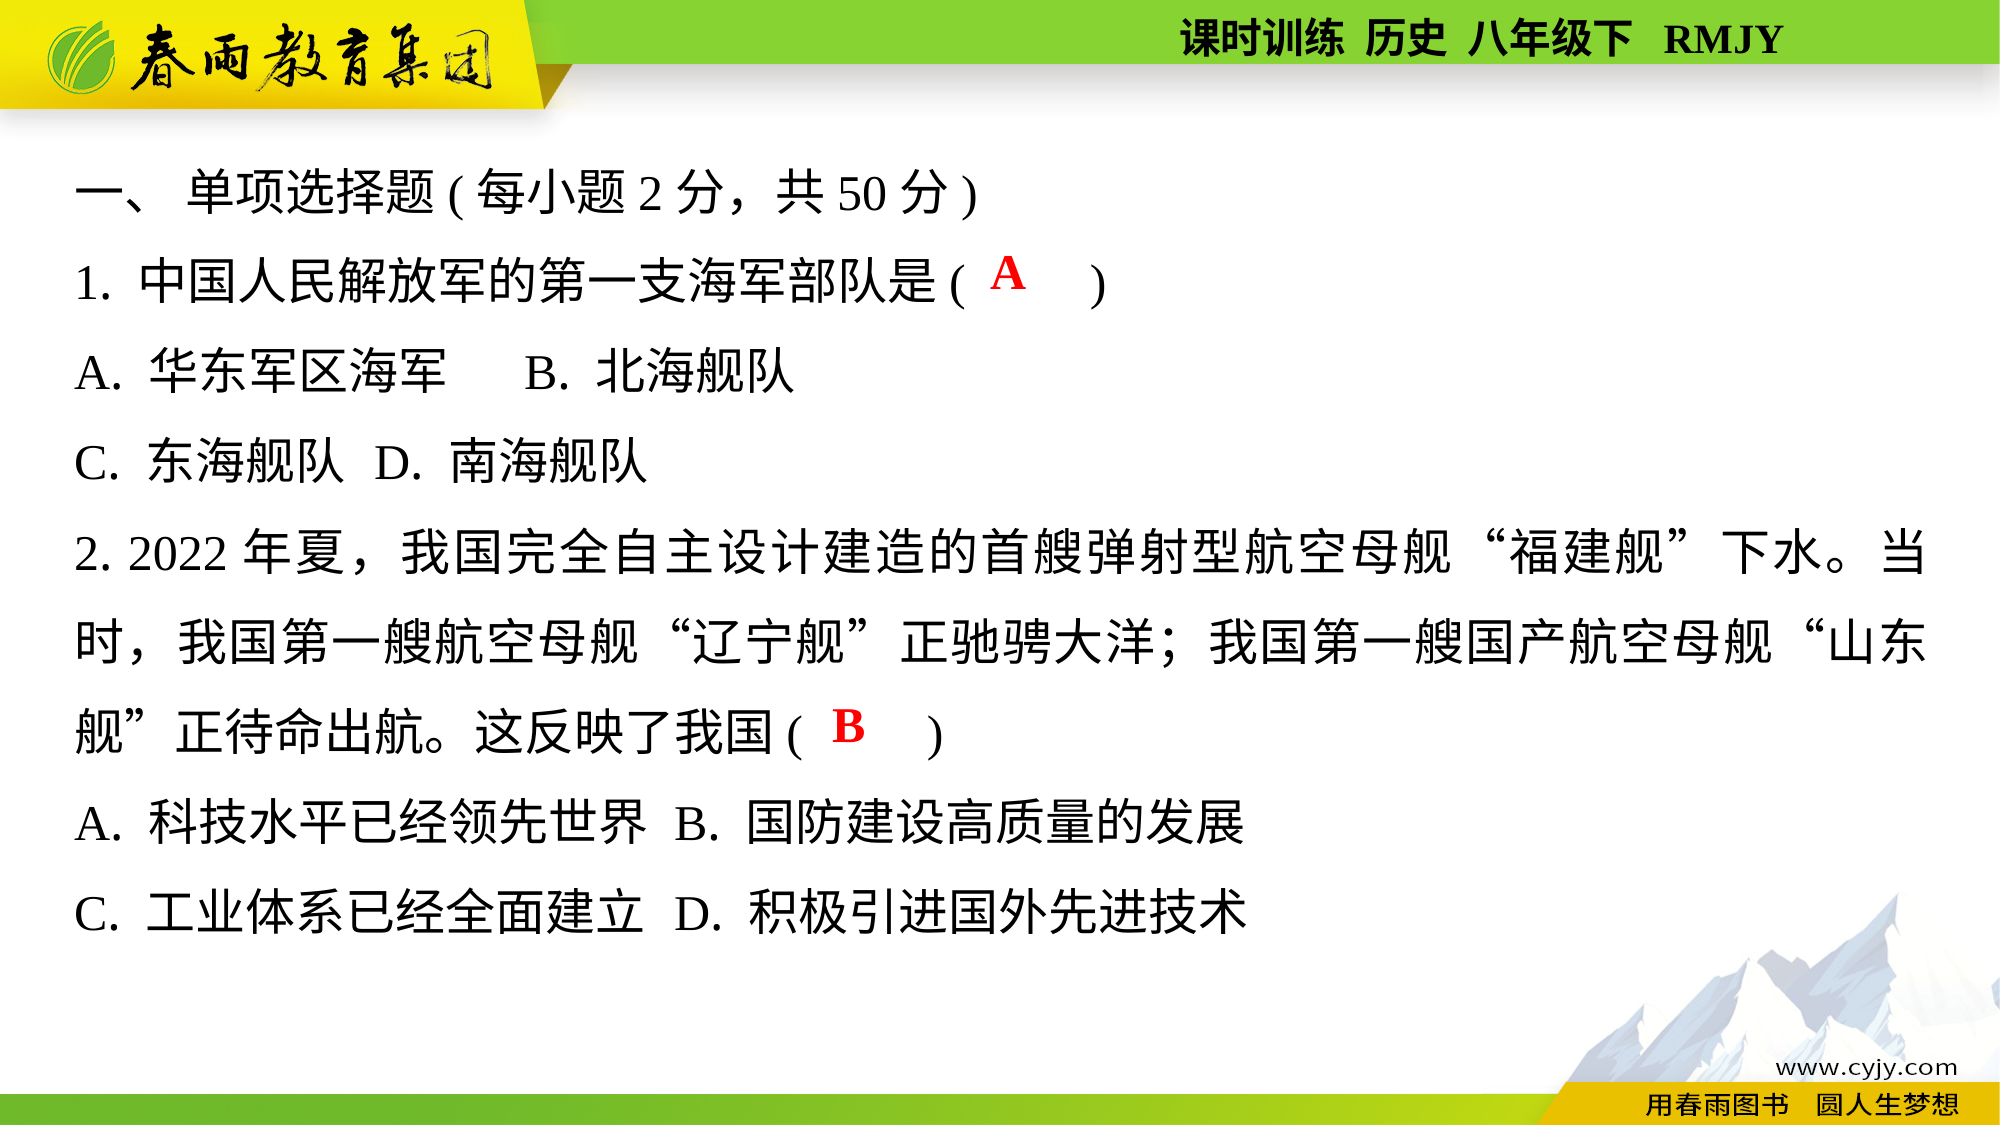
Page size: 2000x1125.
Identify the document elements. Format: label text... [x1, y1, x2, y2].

text_box B [817, 684, 881, 760]
text_box A [975, 231, 1042, 307]
picture [0, 0, 2000, 1125]
list 一、 单项选择题(每小题2分，共50分) 1. 中国人民解放军的第一支海军部队是( ) A. 华东军区海军 B. 北海舰队 C. 东海舰队 D. 南海舰队 2. 2022年夏，我国完全自主设计建造的首艘弹射型航空母舰“福建舰”下水。当时，我国第一艘航空母舰“辽宁舰”正驰骋大洋；我国第一艘国产航空母舰“山东舰”正待命出航。这反映了我国( ) A. 科技水平已经领先世界 B. 国防建设高质量的发展 C. 工业体系已经全面建立 D. 积极引进国外先进技术 [59, 122, 1944, 956]
